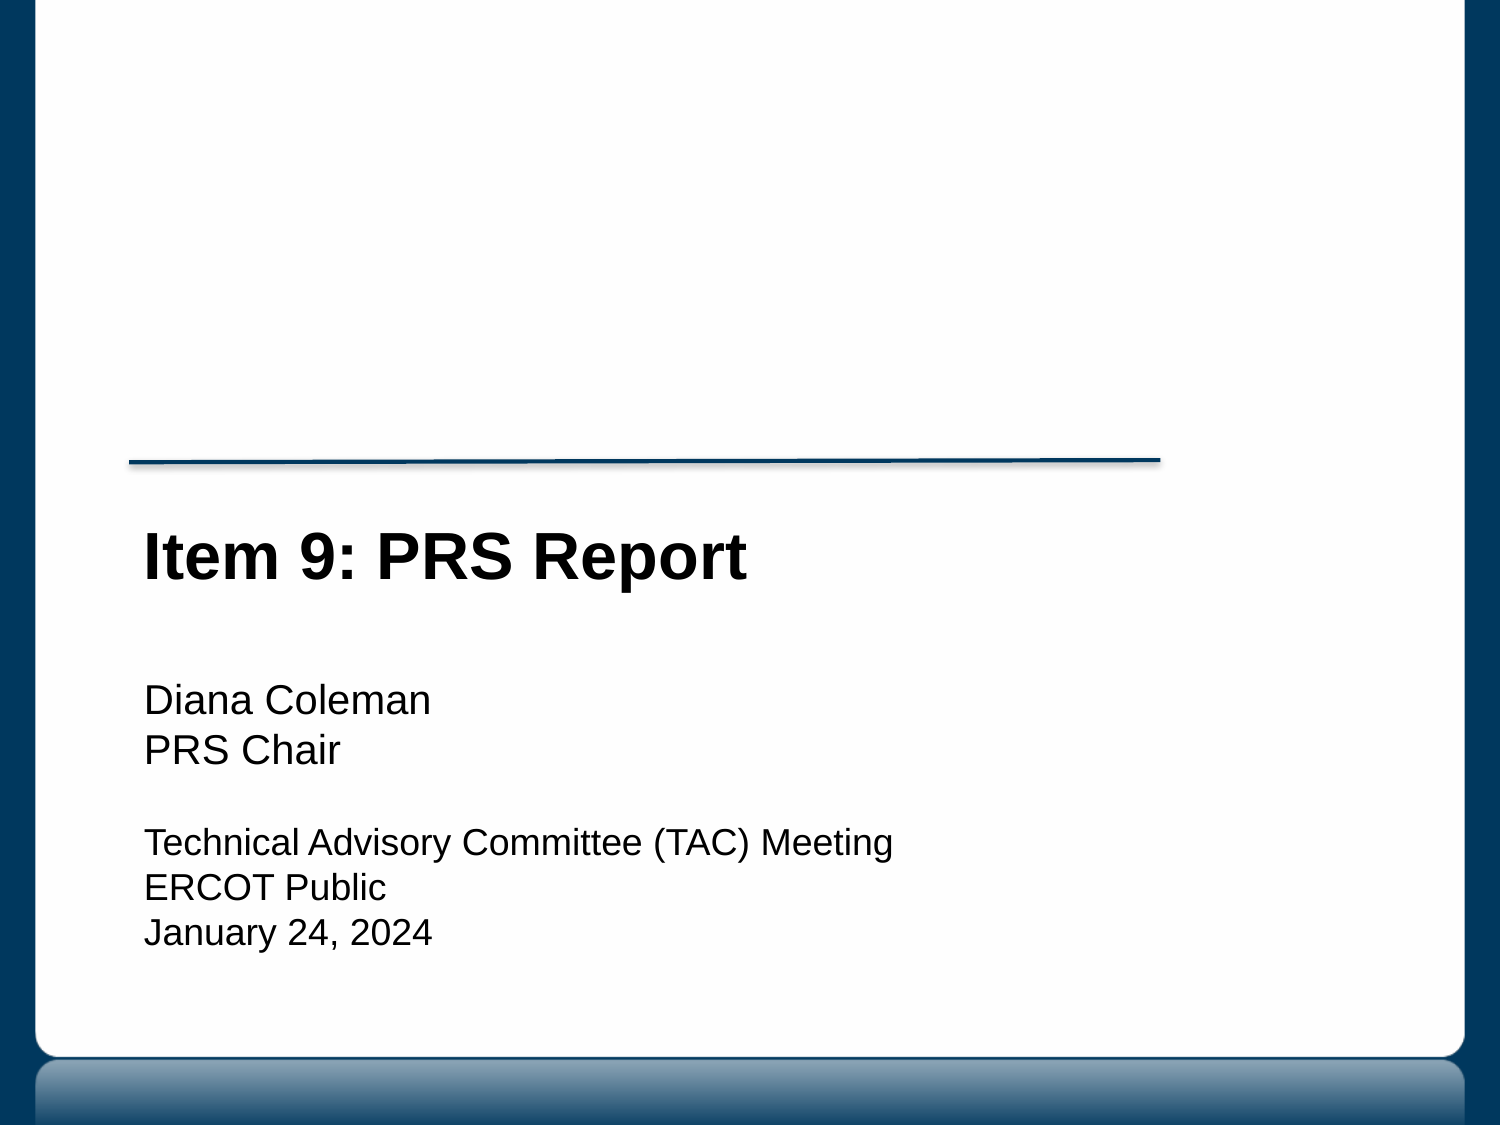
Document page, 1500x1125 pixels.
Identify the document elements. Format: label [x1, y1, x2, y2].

text_box [128, 459, 1367, 931]
picture [35, 0, 1465, 1125]
